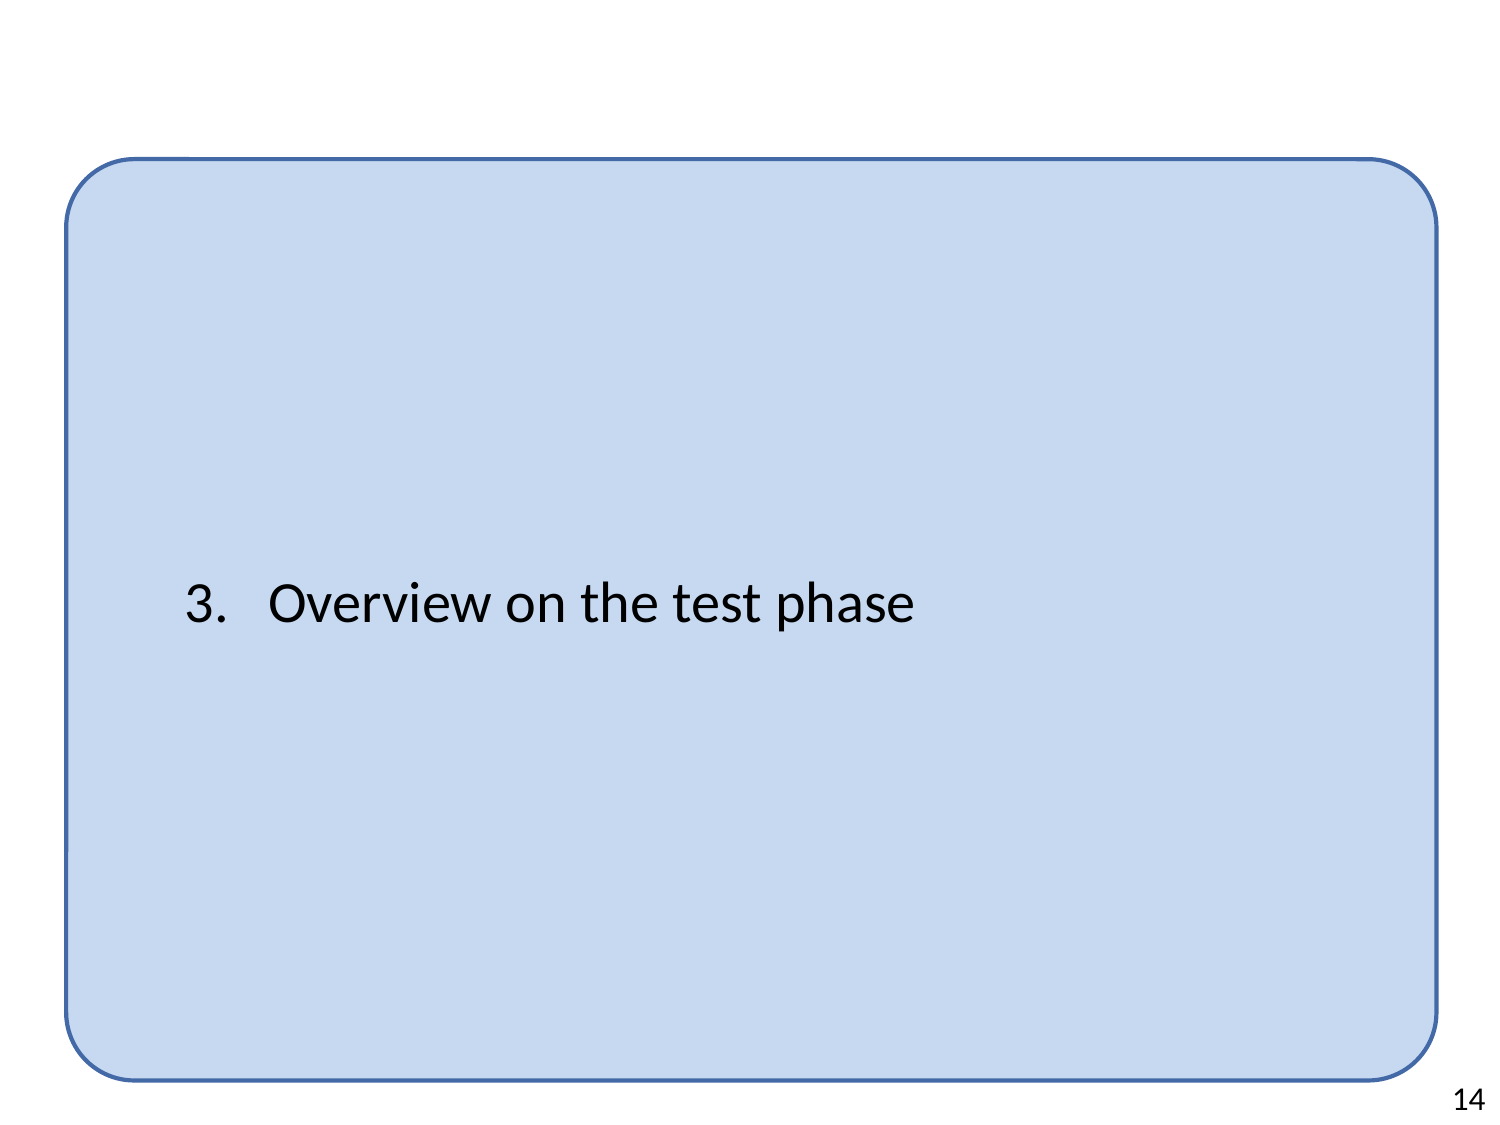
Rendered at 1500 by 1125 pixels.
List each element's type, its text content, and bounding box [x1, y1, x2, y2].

text_box [64, 156, 1439, 1083]
text_box 3. Overview on the test phase [169, 557, 1328, 712]
